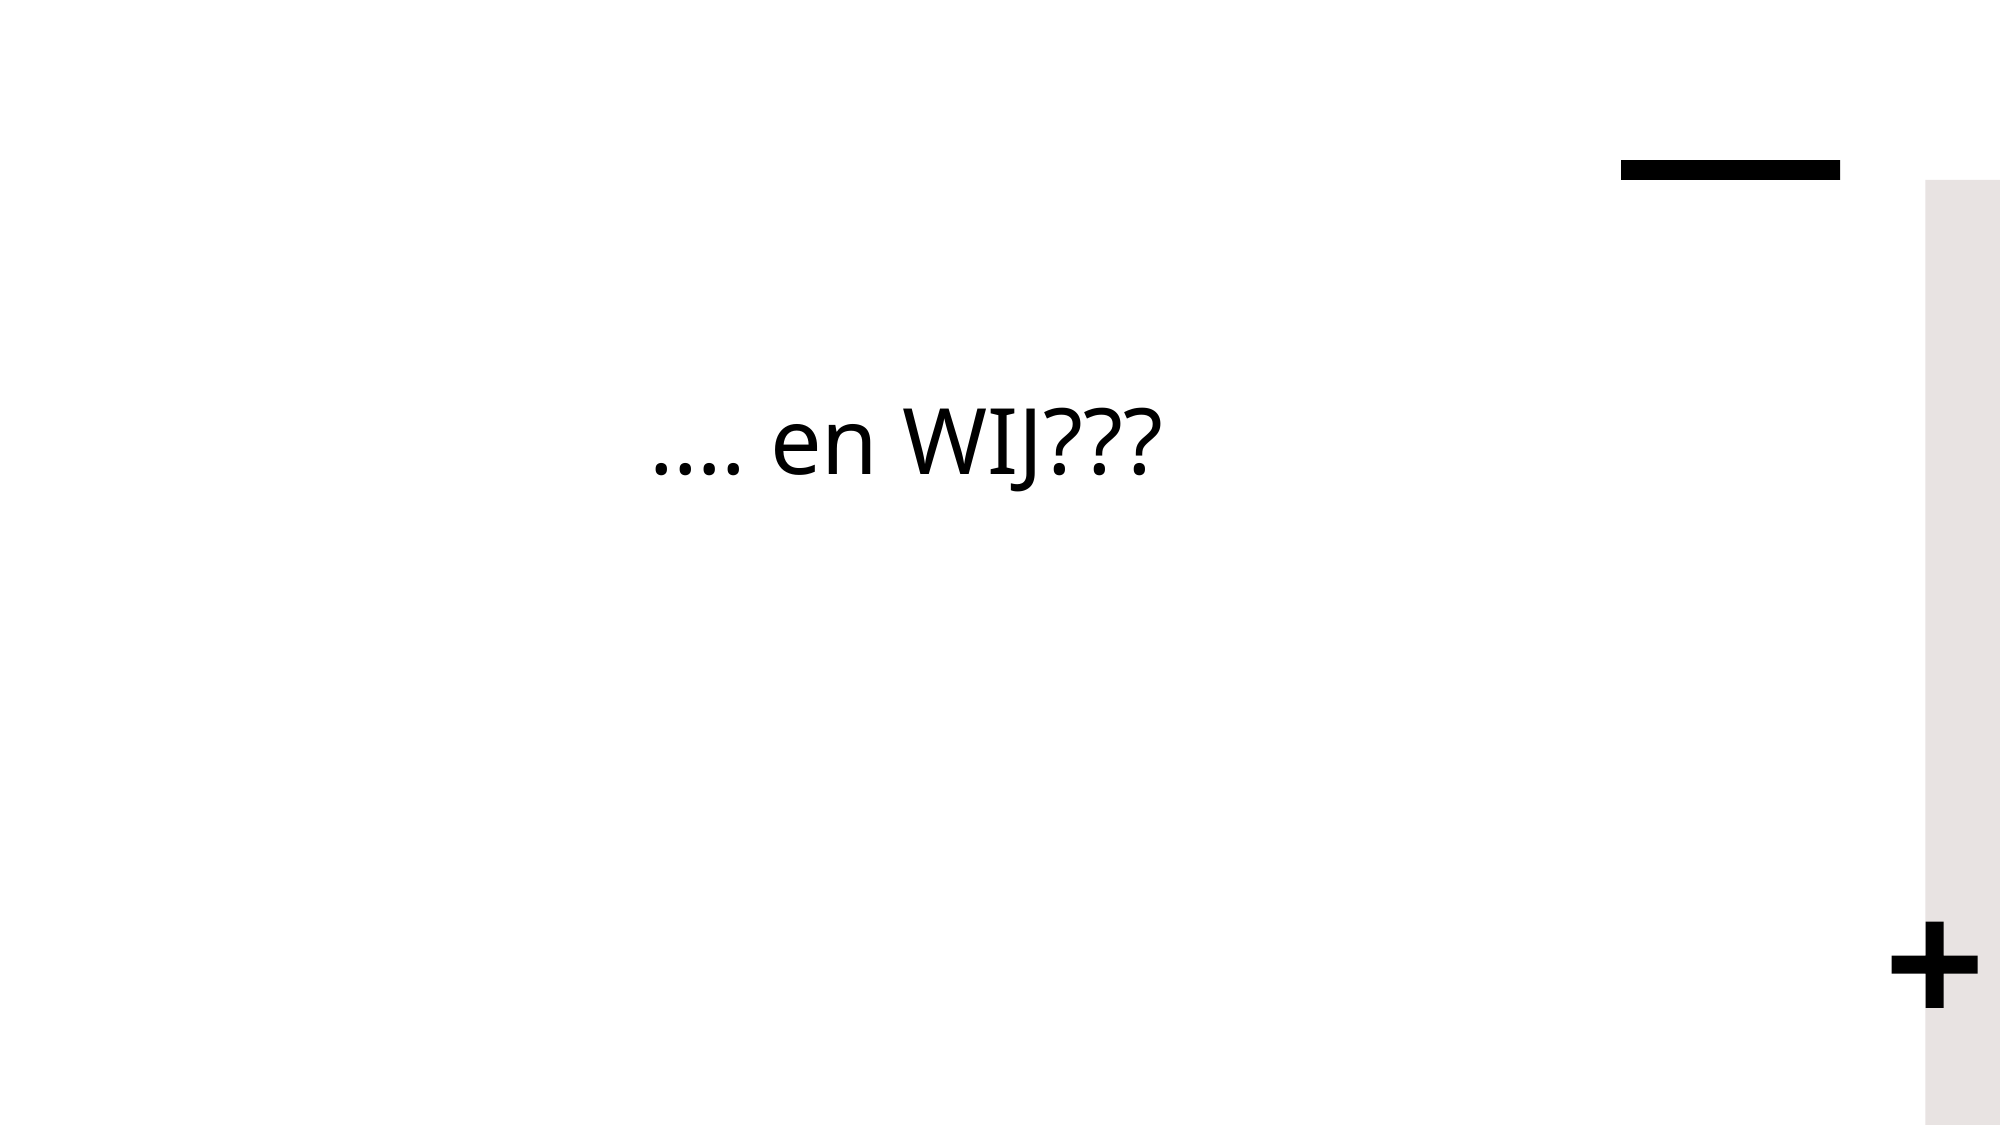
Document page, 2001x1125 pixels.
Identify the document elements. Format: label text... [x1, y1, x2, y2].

title …. en WIJ??? [168, 375, 1644, 897]
